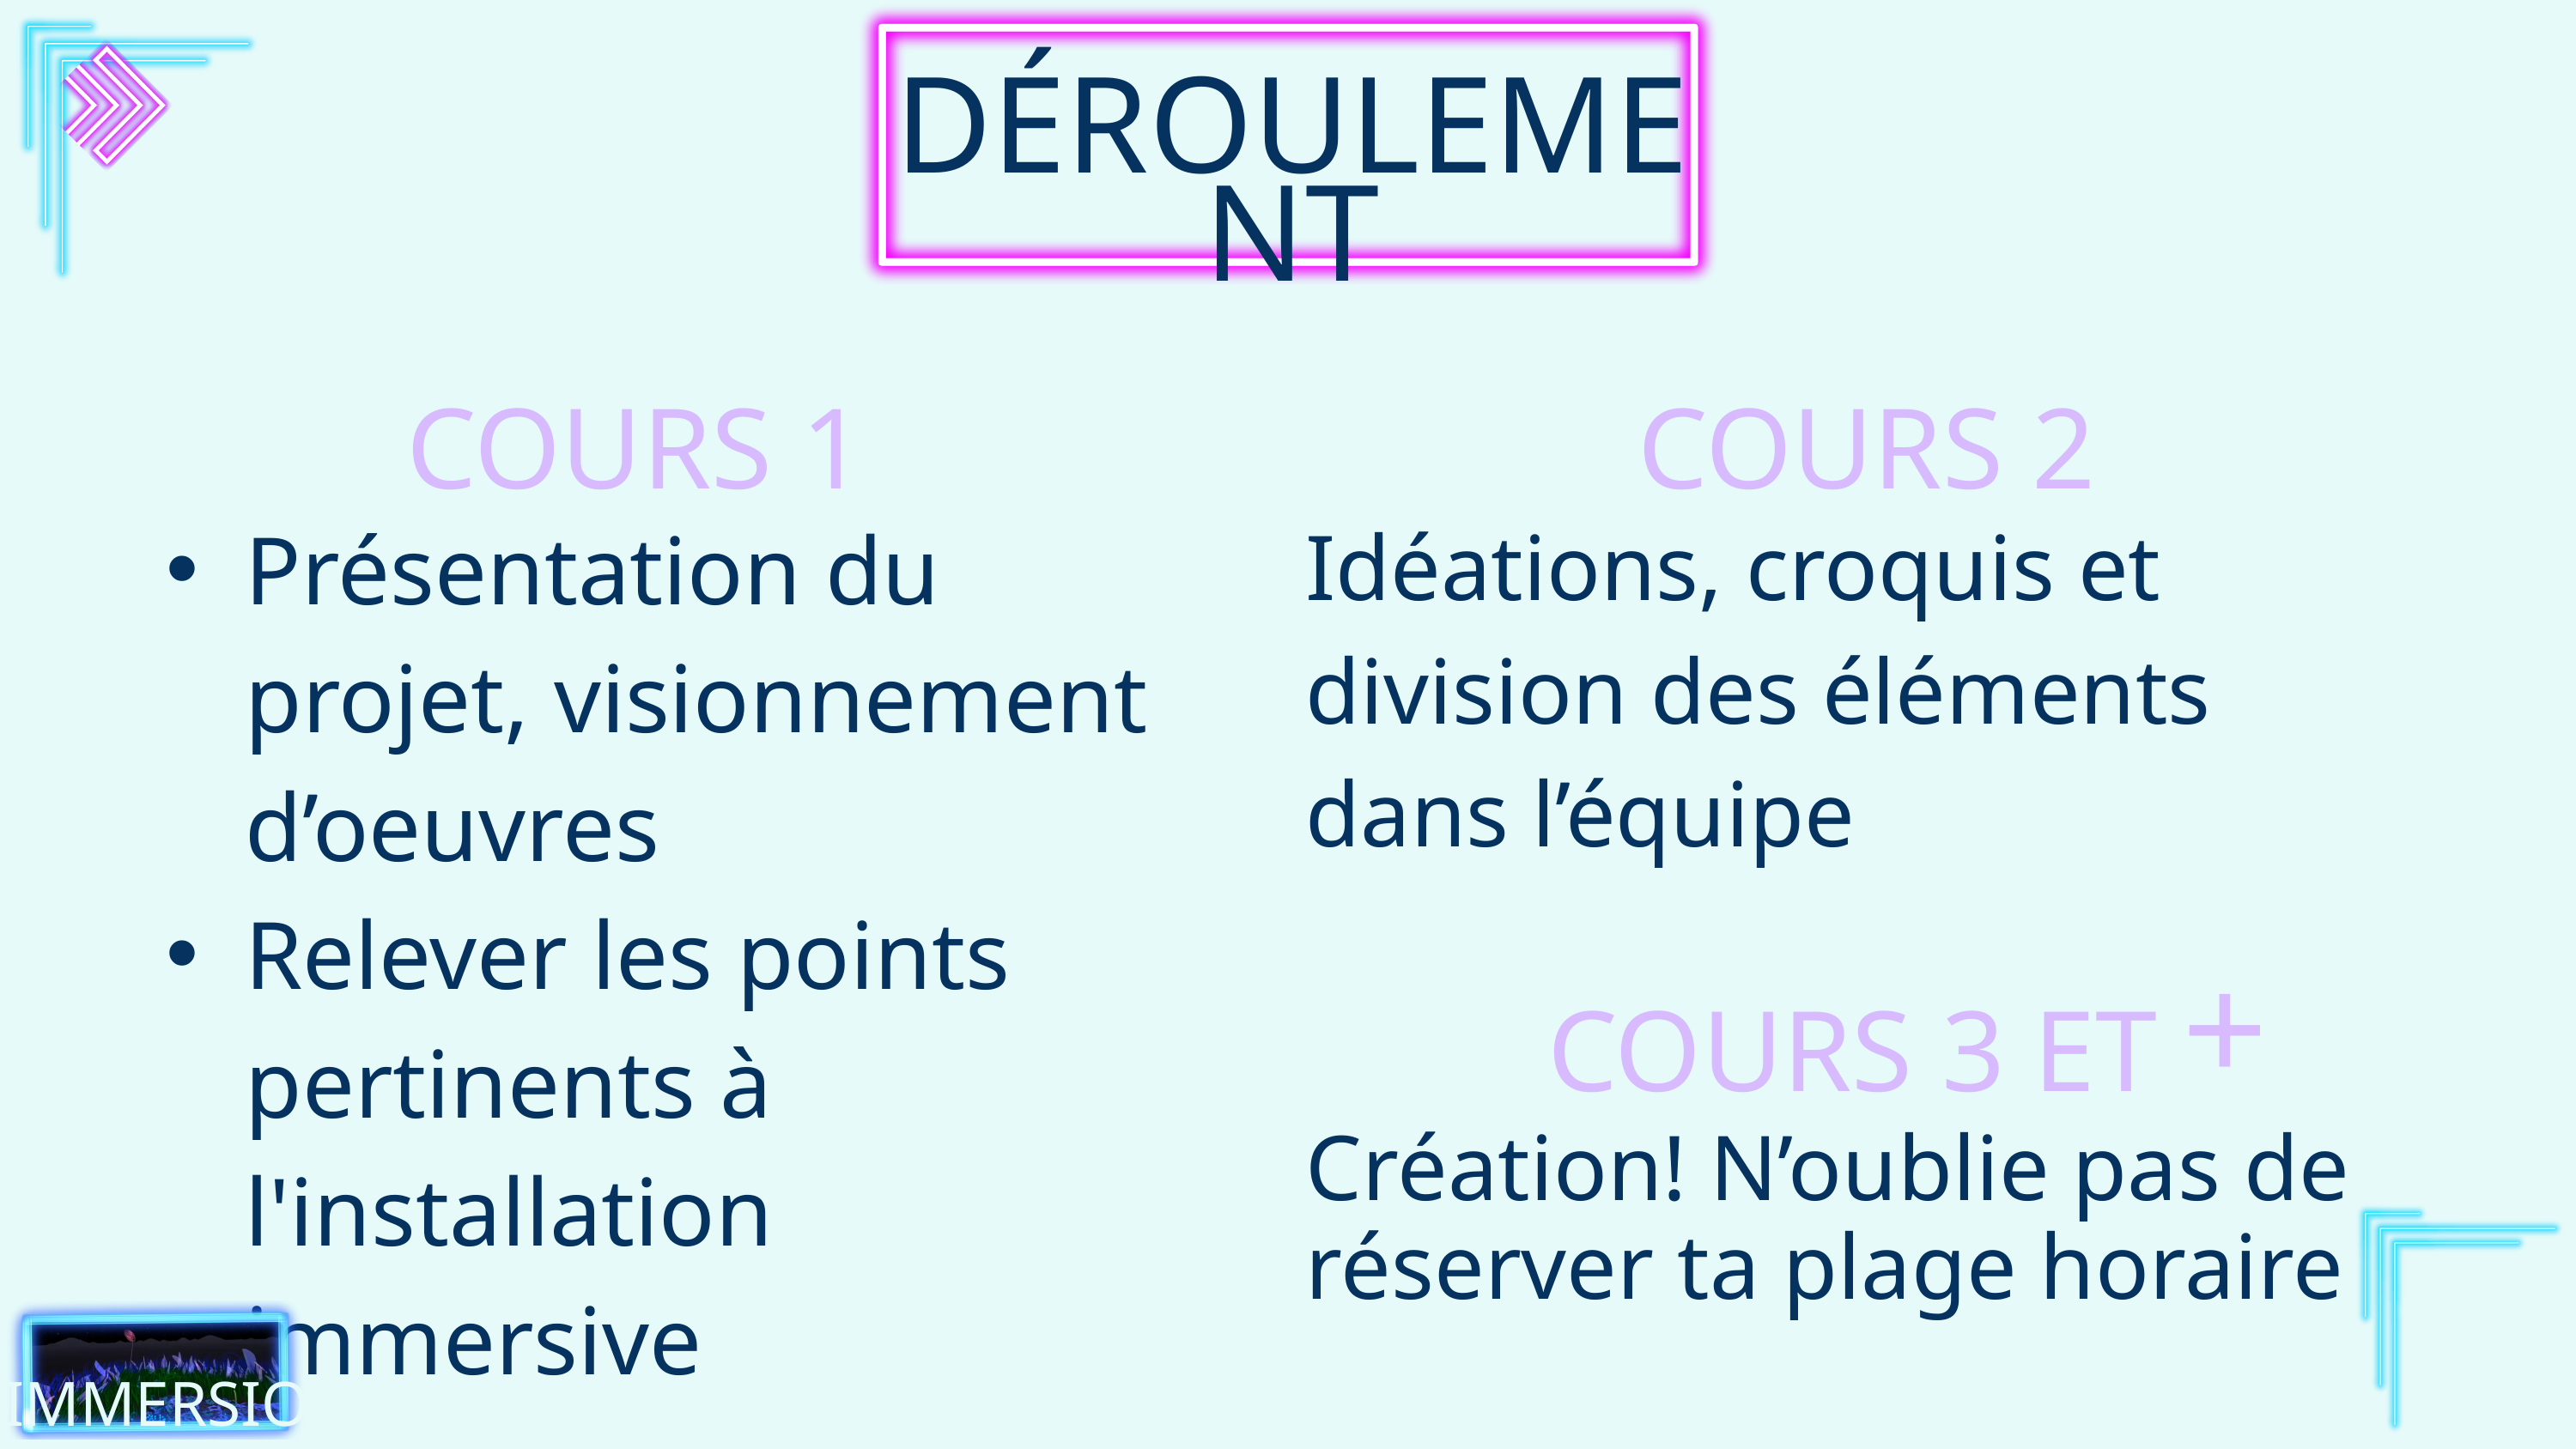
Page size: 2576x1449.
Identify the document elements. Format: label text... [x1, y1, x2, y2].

text_box COURS 1 [236, 357, 1036, 512]
text_box Création! N’oublie pas de réserver ta plage horaire [1305, 1119, 2428, 1317]
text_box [1467, 934, 2267, 1114]
text_box [2354, 1203, 2565, 1434]
text_box Idéations, croquis et division des éléments dans l’équipe [1305, 494, 2428, 865]
text_box Présentation du projet, visionnement d’oeuvres Relever les points pertinents à l'installation immersive [87, 494, 1185, 1449]
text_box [857, 3, 1719, 288]
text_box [0, 1300, 316, 1440]
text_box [15, 14, 260, 283]
text_box COURS 2 [1467, 357, 2267, 512]
